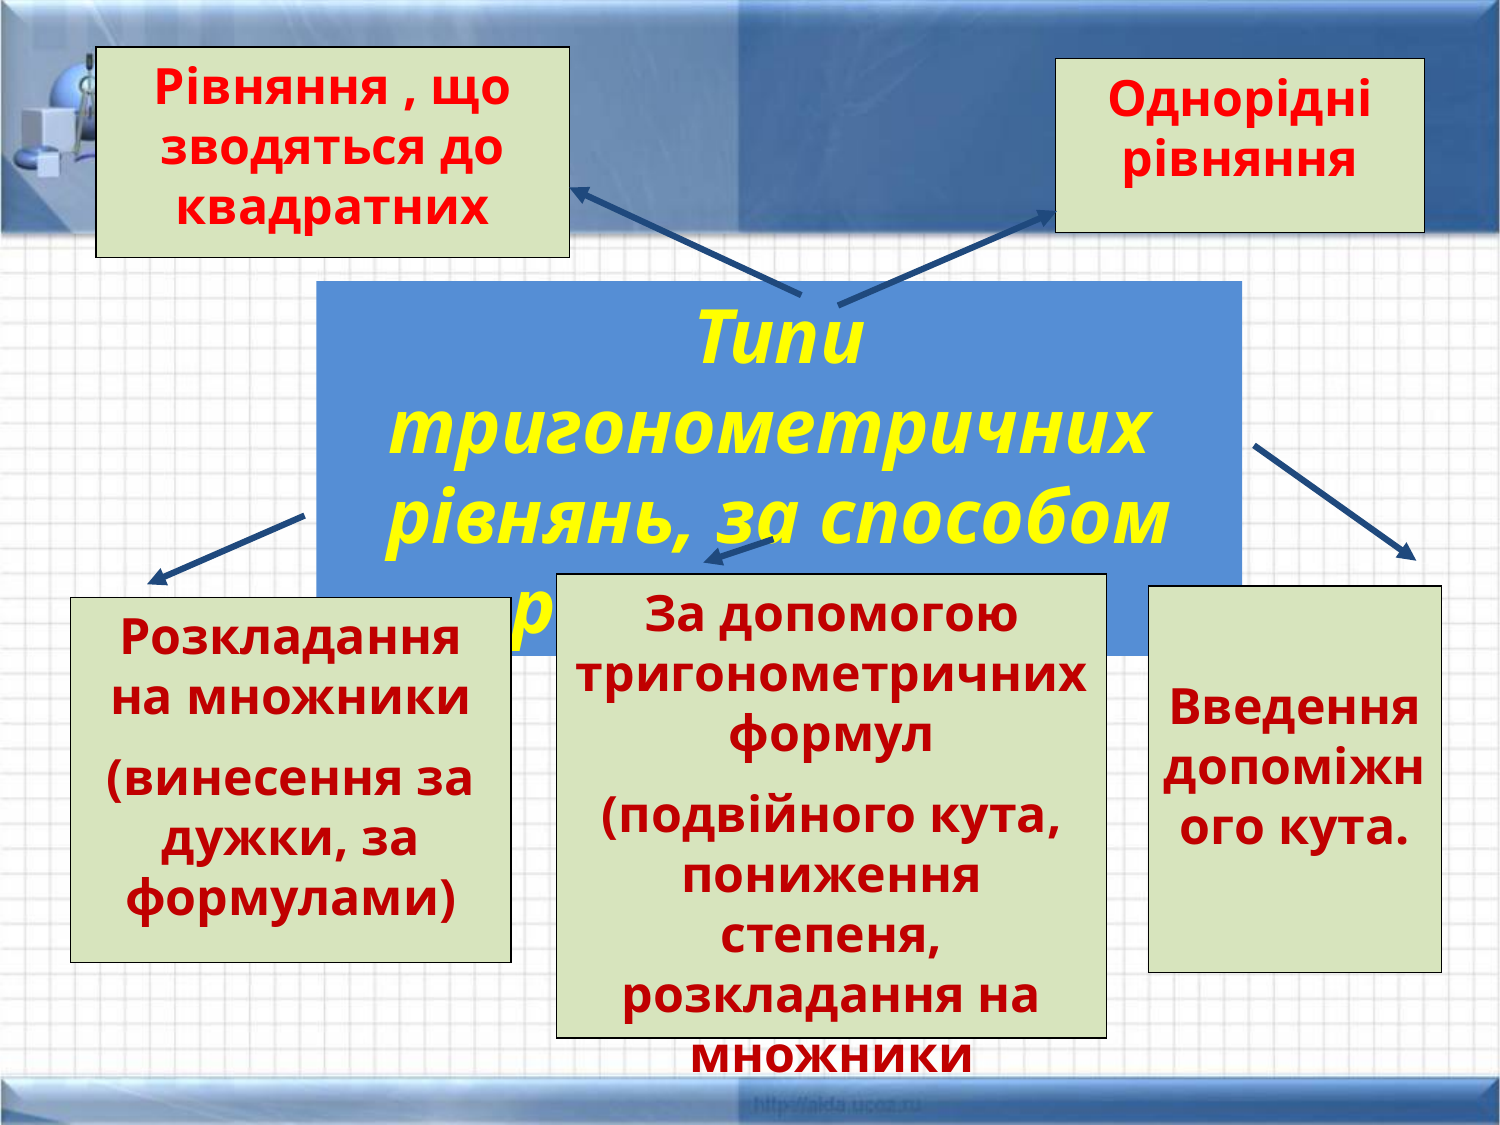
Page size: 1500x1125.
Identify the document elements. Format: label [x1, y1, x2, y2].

picture [0, 0, 1500, 1125]
text_box [70, 46, 1442, 1039]
